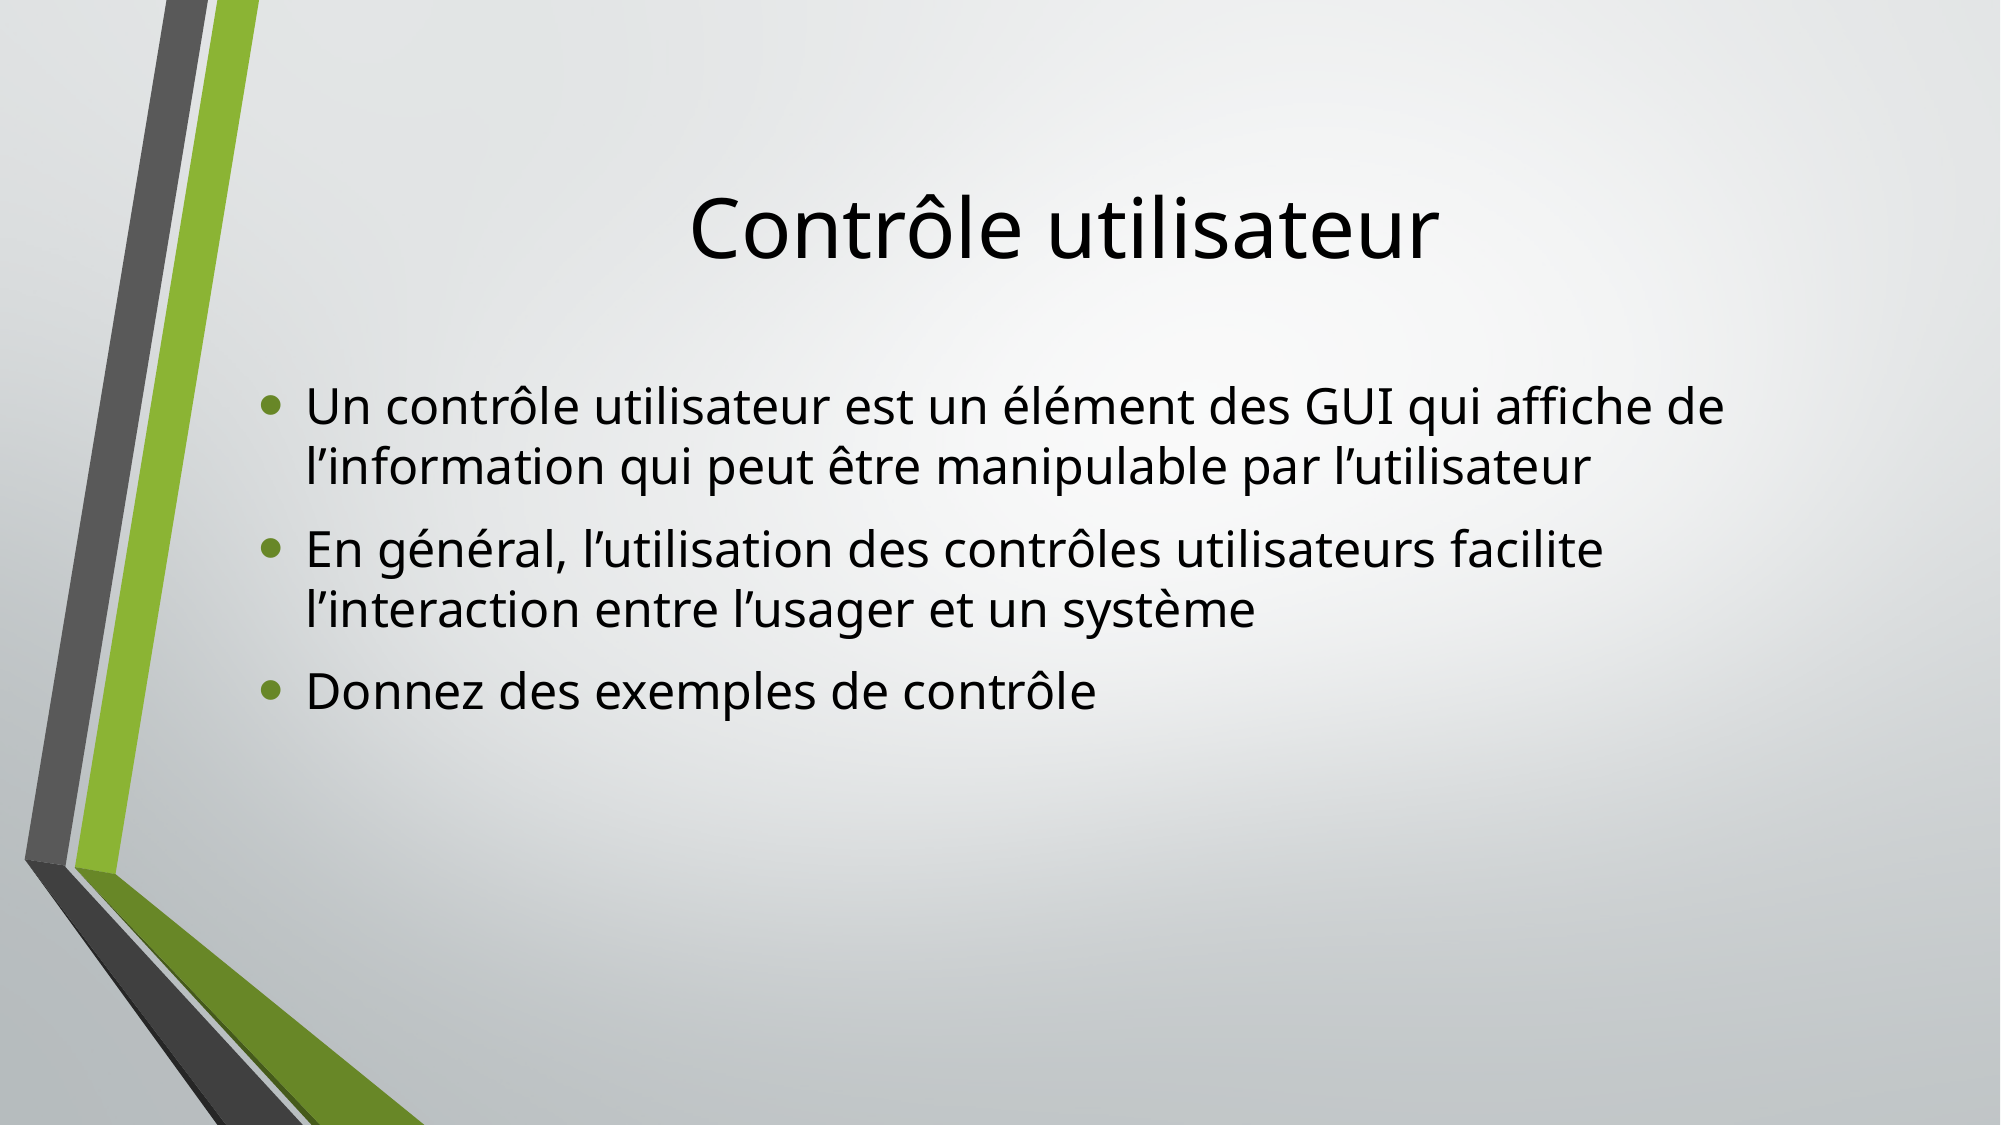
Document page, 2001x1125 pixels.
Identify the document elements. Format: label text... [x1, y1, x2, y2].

title Contrôle utilisateur [243, 112, 1887, 338]
list Un contrôle utilisateur est un élément des GUI qui affiche de l’information qui peut être manipulable par l’utilisateur En général, l’utilisation des contrôles utilisateurs facilite l’interaction entre l’usager et un système Donnez des exemples de contrôle [243, 345, 1887, 950]
